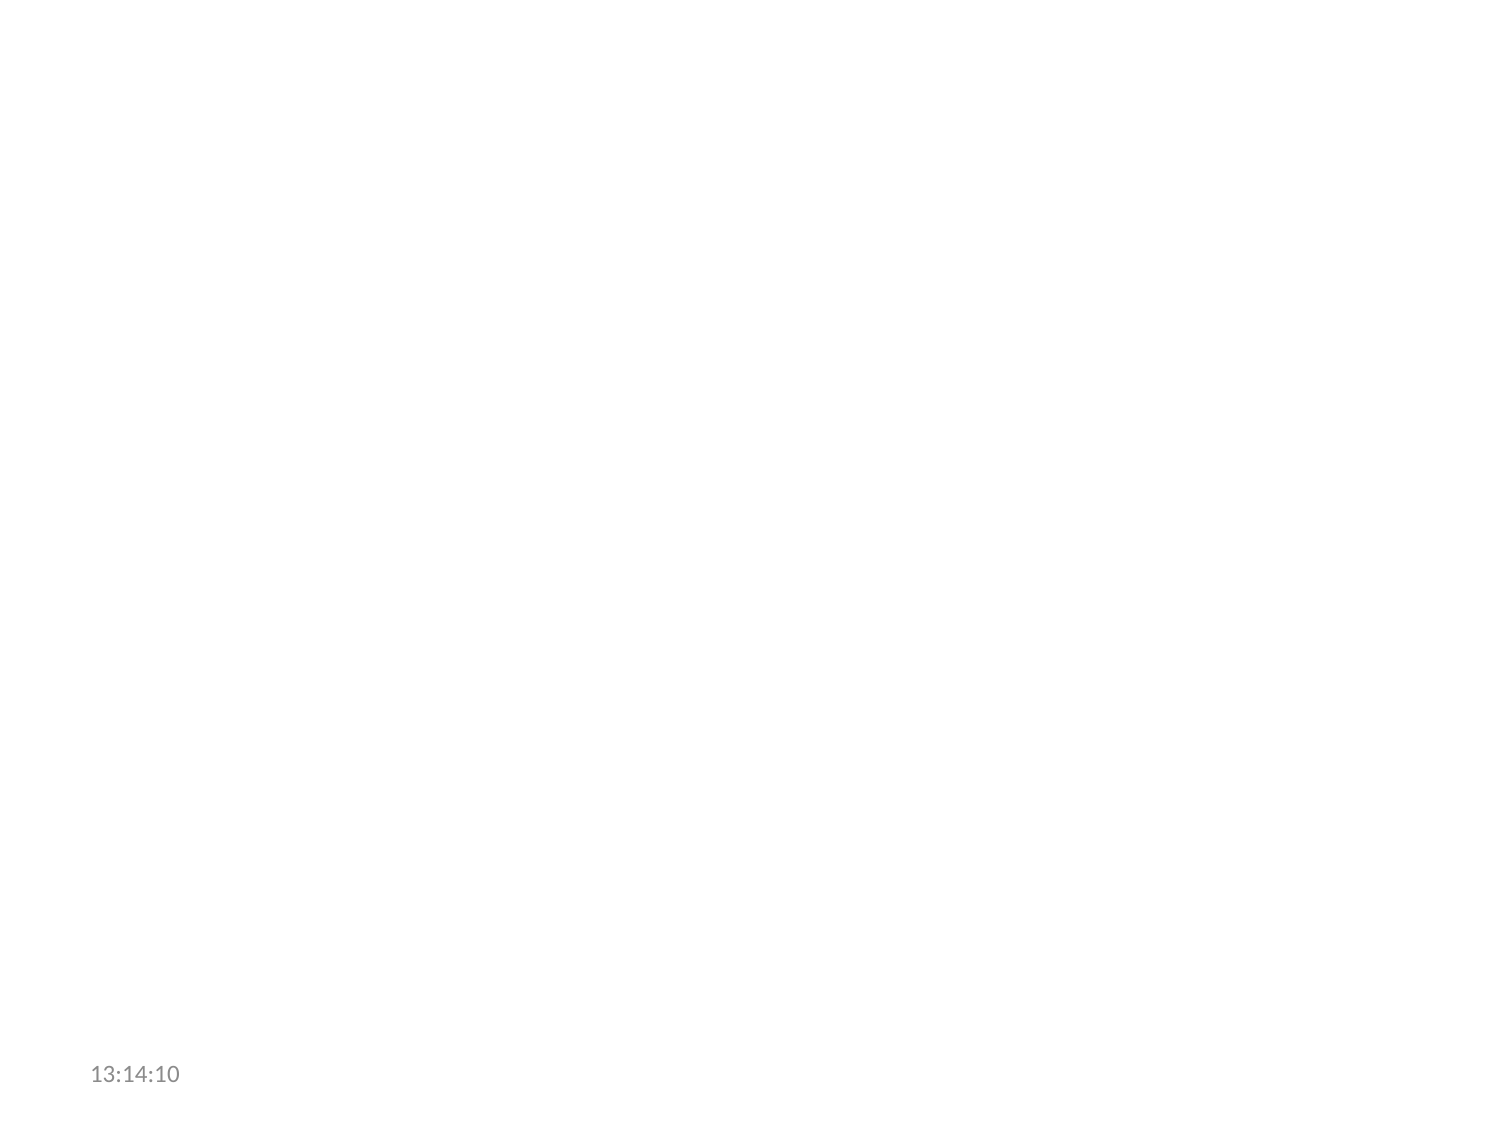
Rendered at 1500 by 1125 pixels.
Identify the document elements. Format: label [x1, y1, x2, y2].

slide_number [75, 1042, 425, 1103]
